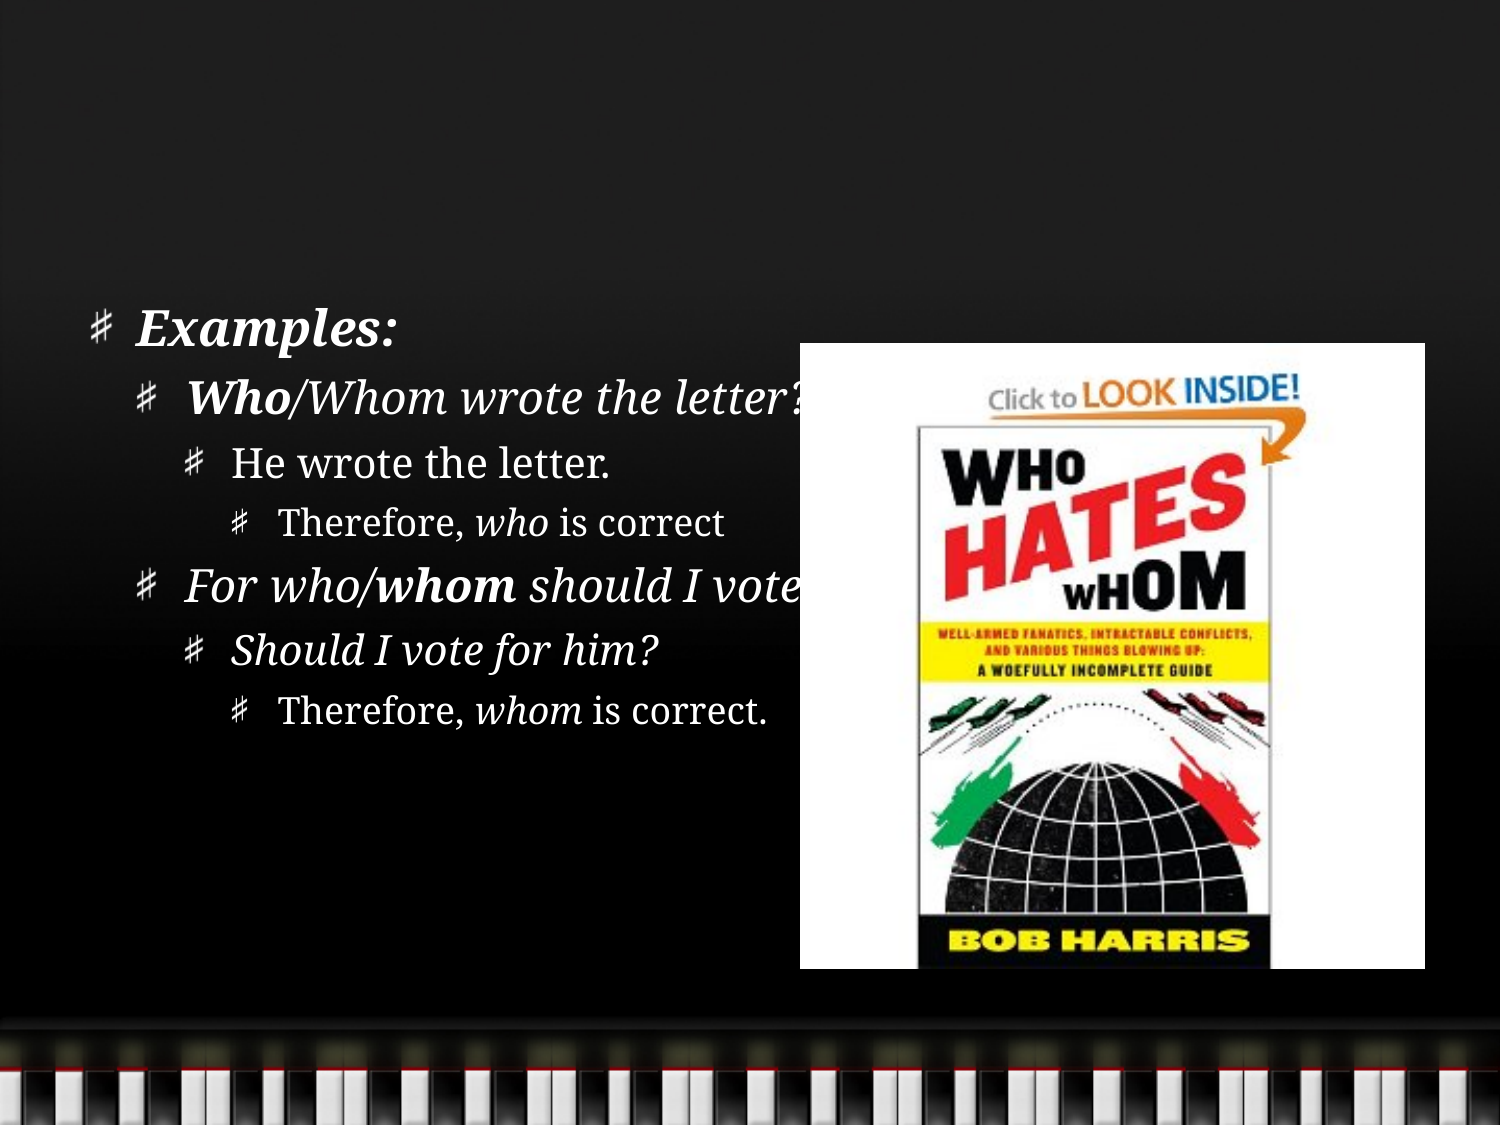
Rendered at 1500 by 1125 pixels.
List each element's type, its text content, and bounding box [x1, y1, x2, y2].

picture [0, 0, 1500, 1125]
list Examples: Who/Whom wrote the letter? He wrote the letter. Therefore, who is correct For who/whom should I vote? Should I vote for him? Therefore, whom is correct. [75, 288, 1425, 925]
